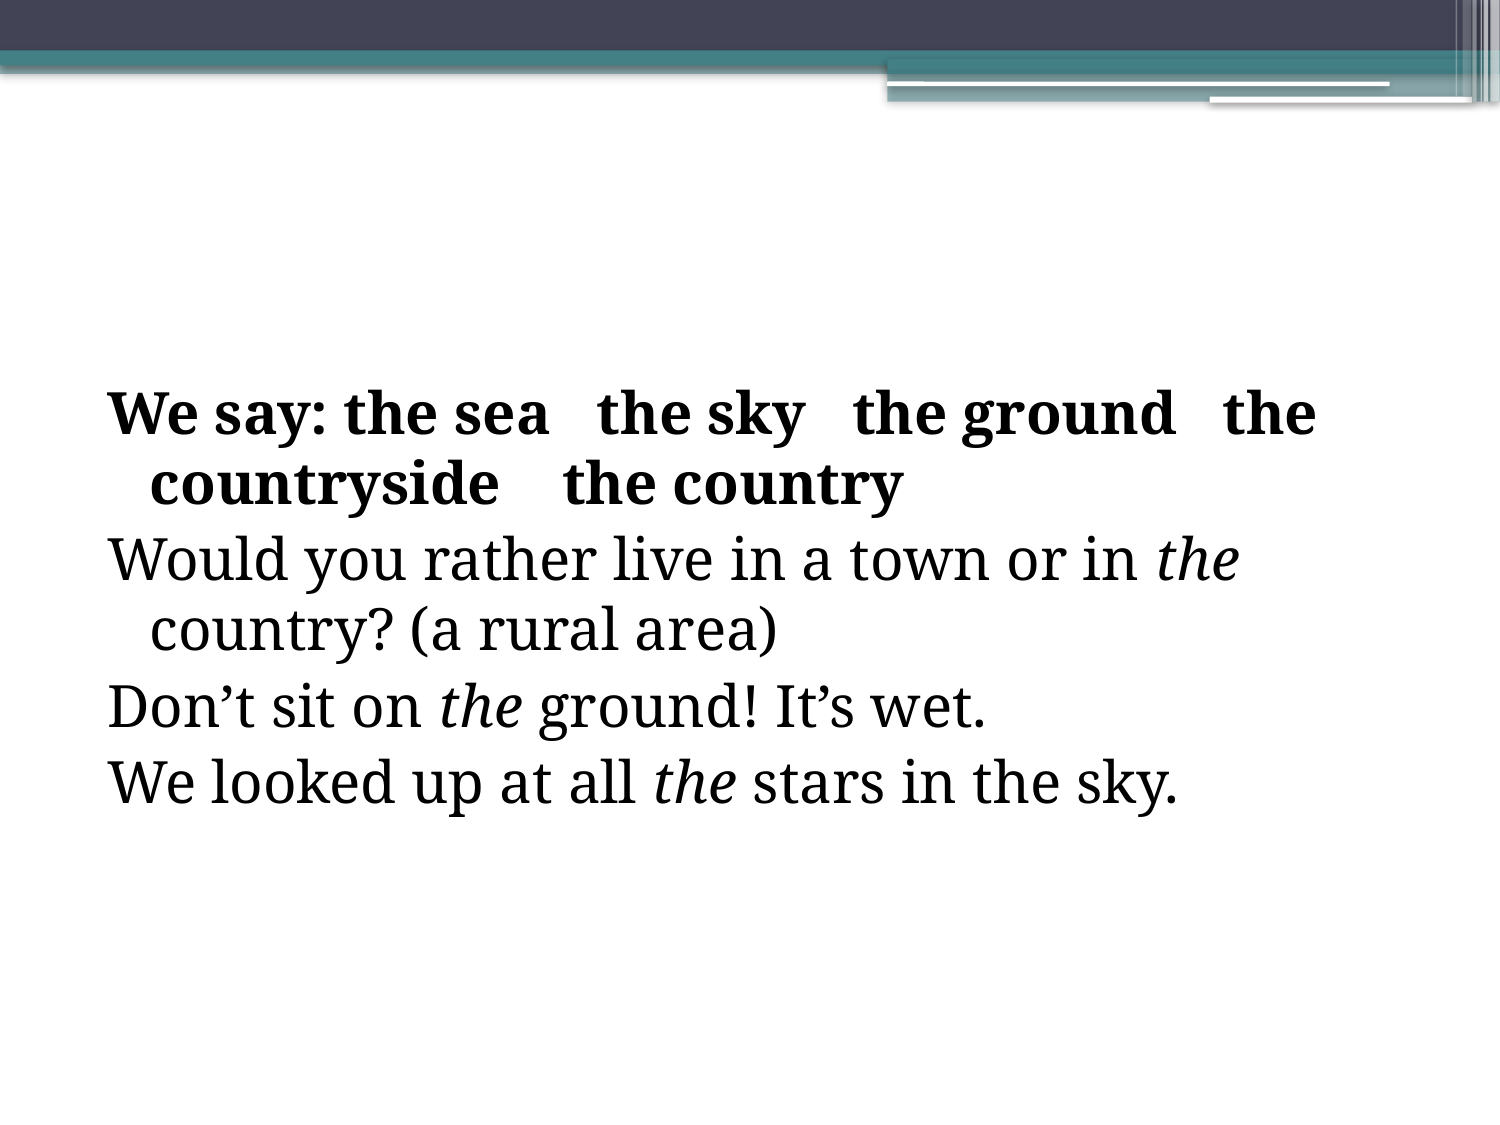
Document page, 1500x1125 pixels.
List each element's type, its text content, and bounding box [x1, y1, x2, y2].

list We say: the sea the sky the ground the countryside the country Would you rather live in a town or in the country? (a rural area) Don’t sit on the ground! It’s wet. We looked up at all the stars in the sky. [75, 368, 1425, 1079]
